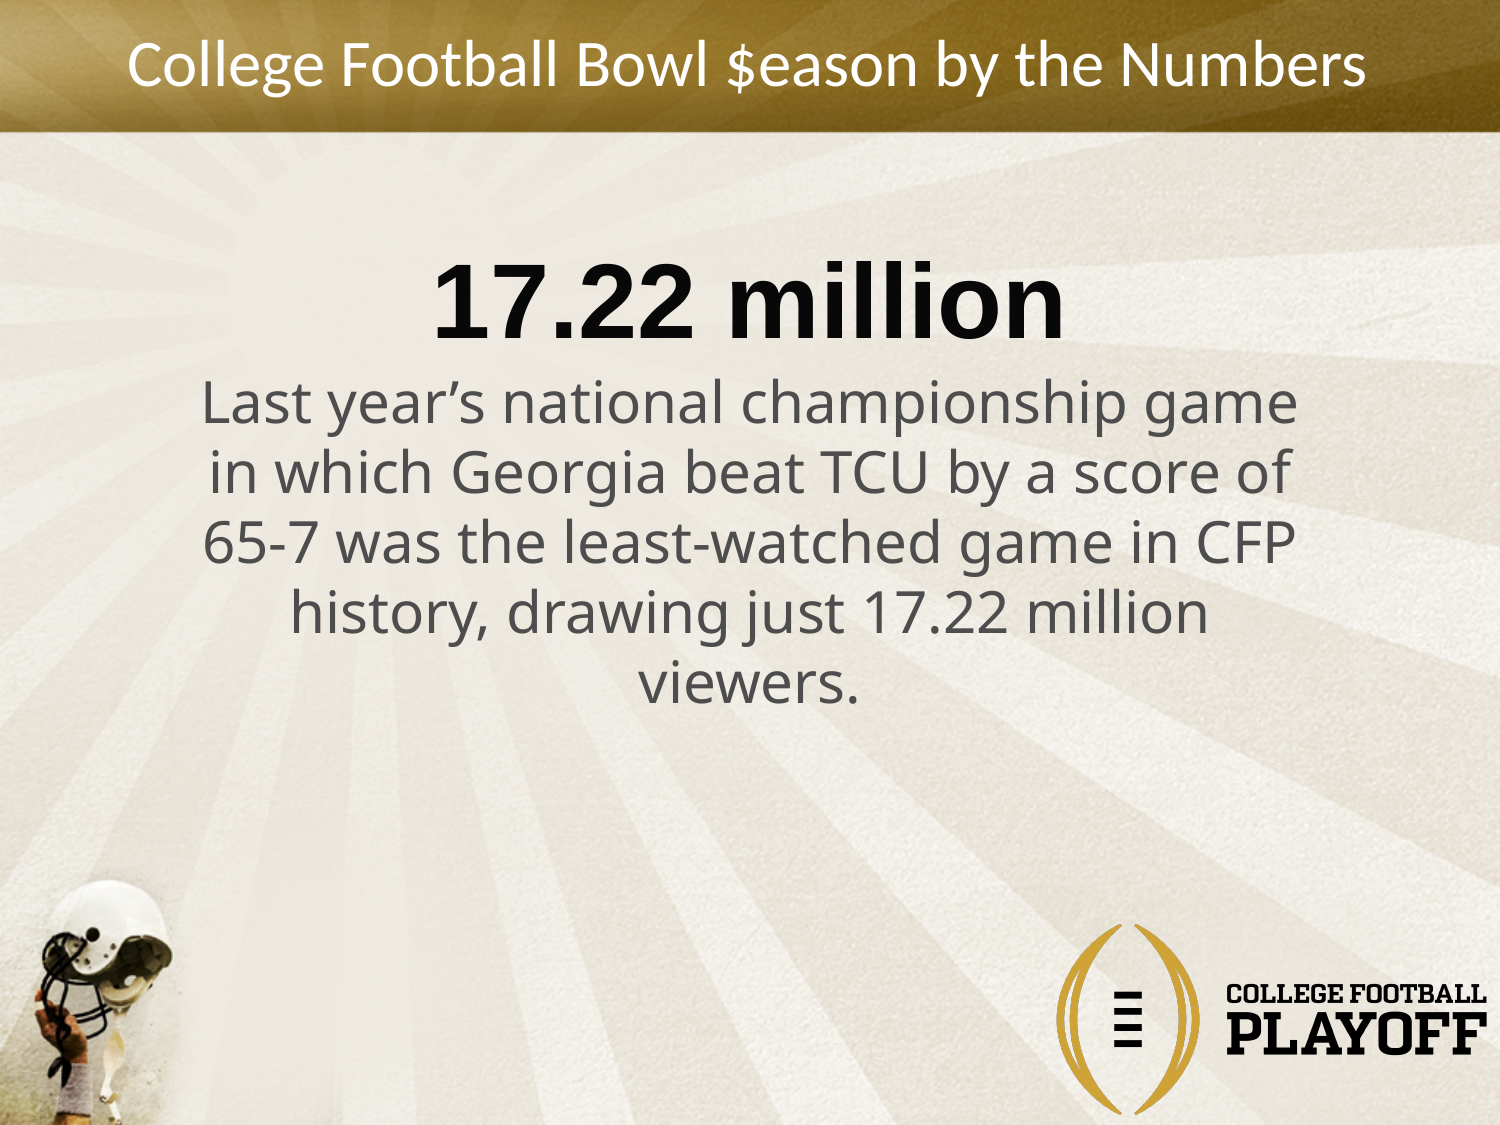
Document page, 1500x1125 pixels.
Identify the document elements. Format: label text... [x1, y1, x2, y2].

text_box College Football Bowl $eason by the Numbers [112, 12, 1400, 108]
text_box 17.22 million [230, 108, 1270, 367]
text_box Last year’s national championship game in which Georgia beat TCU by a score of 65-7 was the least-watched game in CFP history, drawing just 17.22 million viewers. [174, 357, 1325, 723]
picture [0, 0, 1500, 1125]
